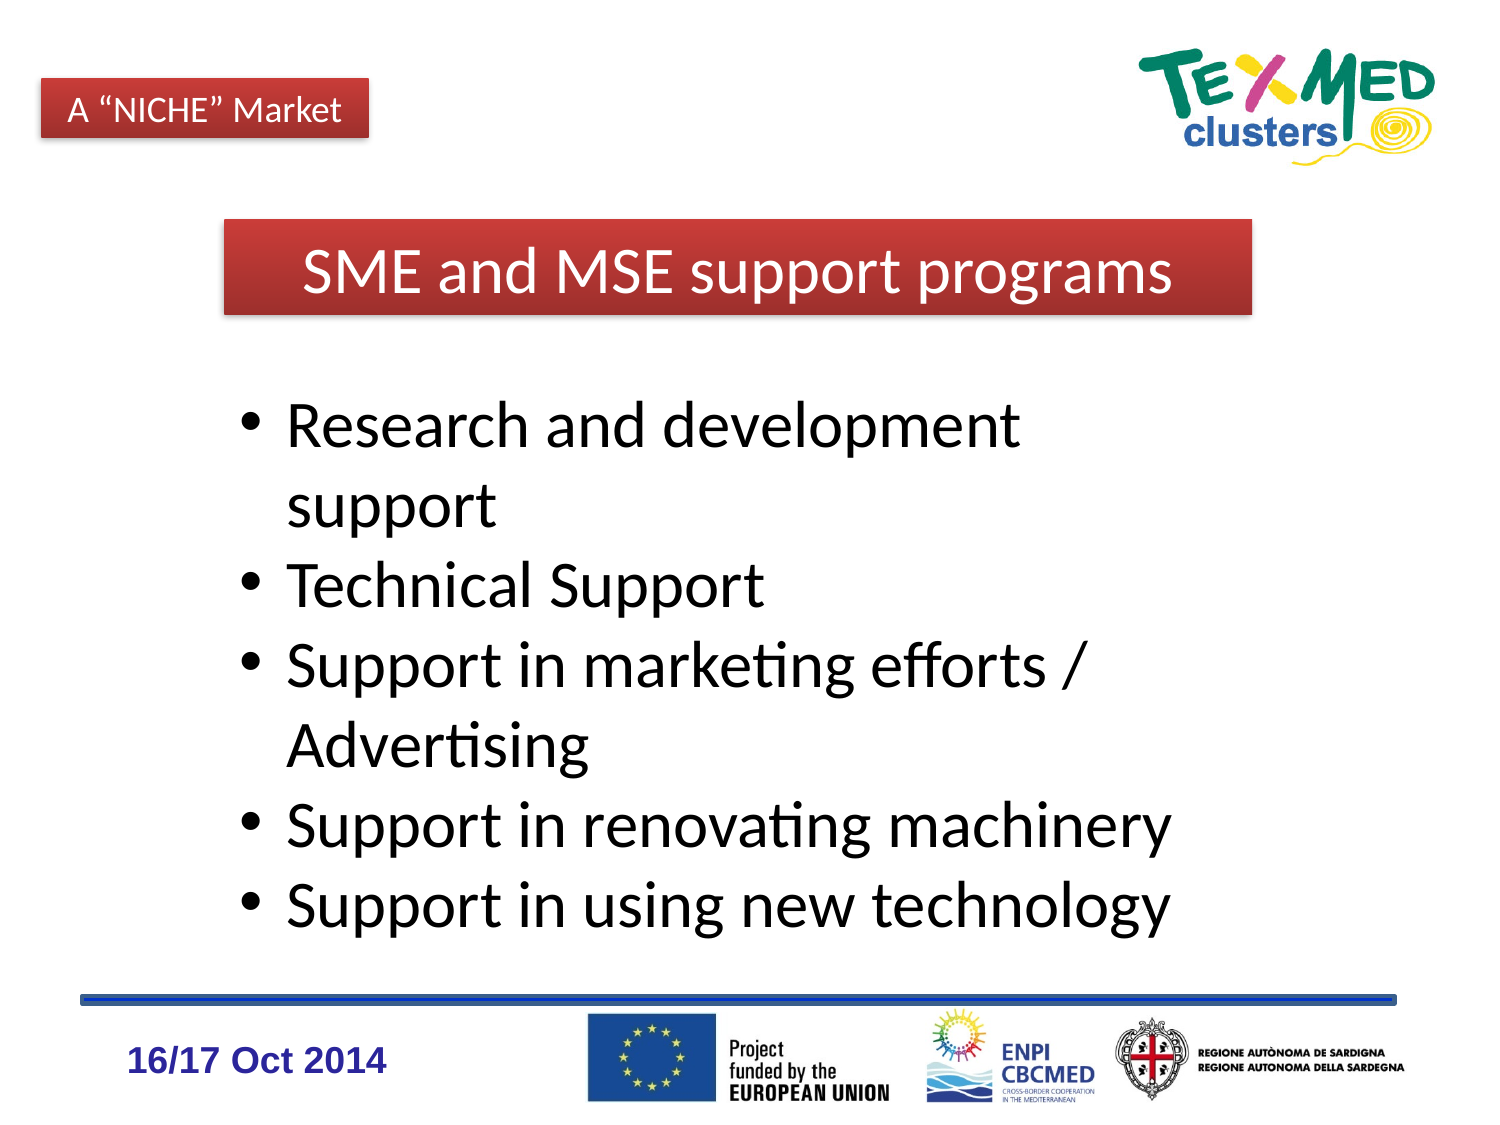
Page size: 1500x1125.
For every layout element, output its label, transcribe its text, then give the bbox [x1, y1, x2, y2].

picture [925, 1007, 1095, 1103]
picture [1129, 34, 1442, 176]
picture [1113, 1014, 1407, 1103]
picture [585, 1012, 891, 1103]
text_box 16/17 Oct 2014 [112, 1028, 491, 1088]
text_box SME and MSE support programs [224, 219, 1253, 315]
text_box [80, 994, 1397, 1006]
text_box Research and development support Technical Support Support in marketing efforts / Advertising Support in renovating machinery Support in using new technology [224, 373, 1253, 948]
text_box A “NICHE” Market [41, 78, 369, 138]
